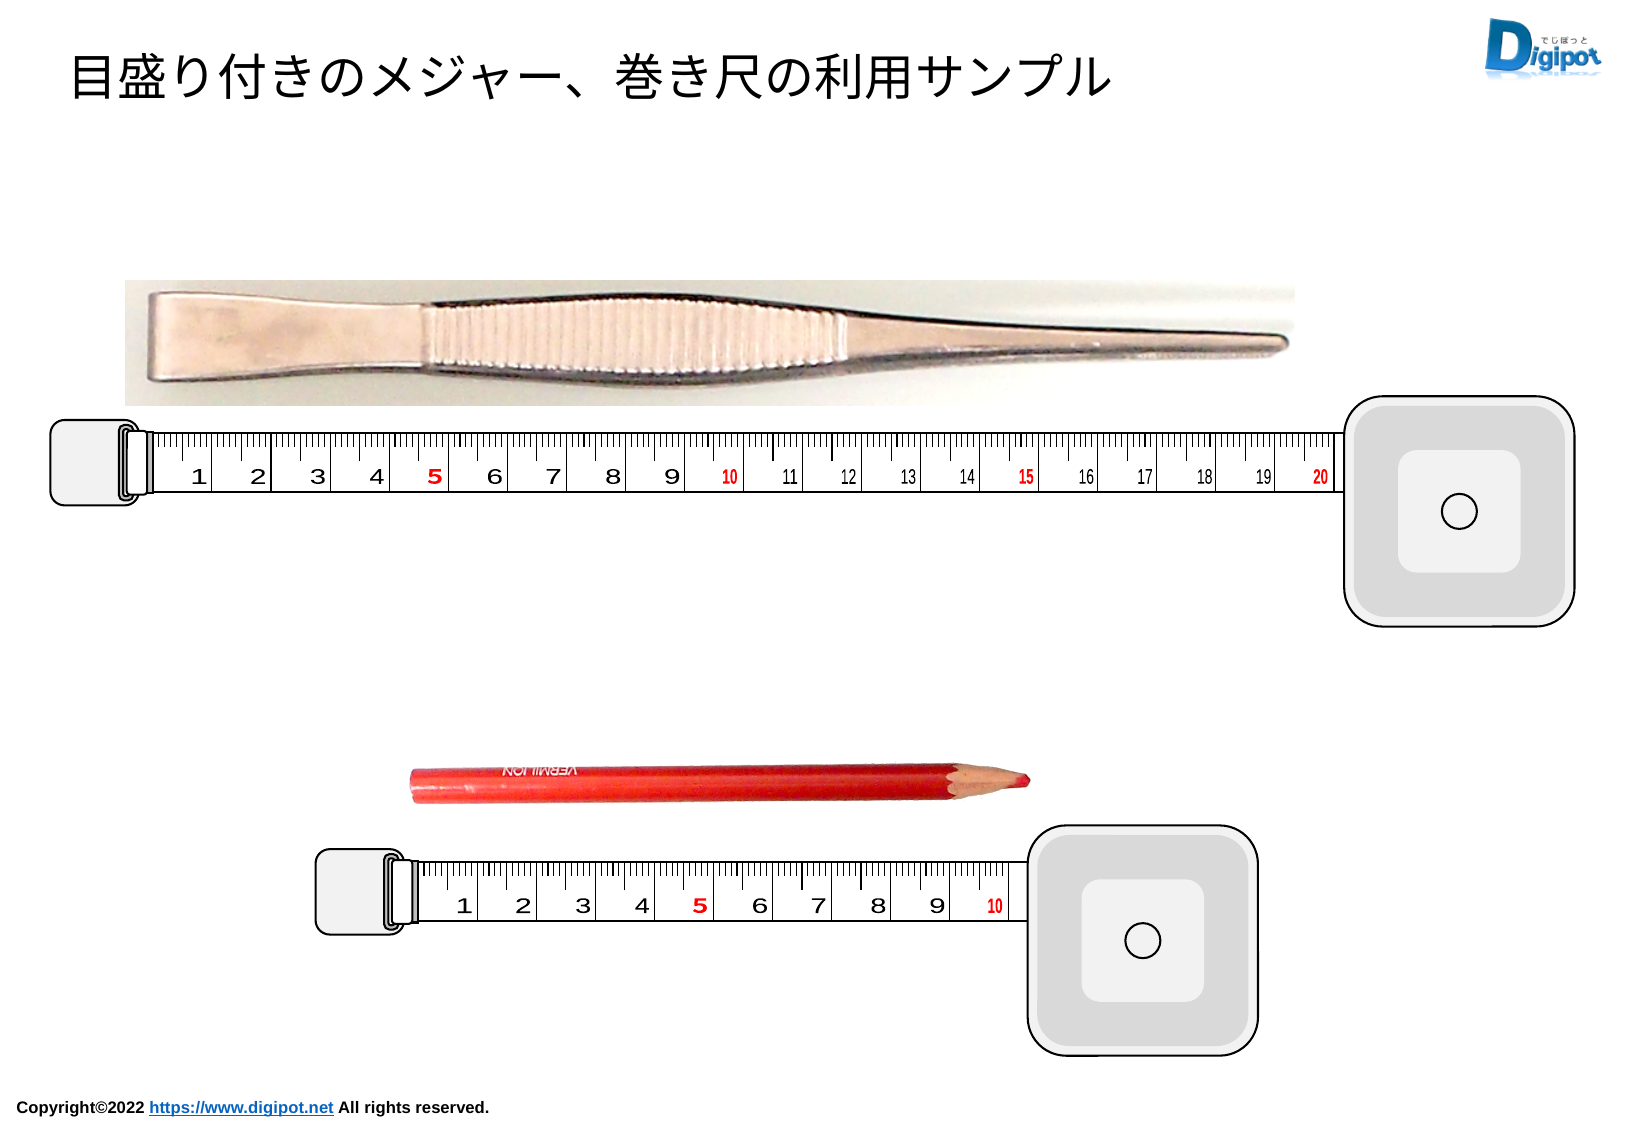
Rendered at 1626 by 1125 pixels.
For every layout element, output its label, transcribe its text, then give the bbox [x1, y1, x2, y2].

picture [1485, 18, 1602, 82]
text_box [50, 396, 1575, 627]
picture [409, 761, 1031, 805]
text_box 目盛り付きのメジャー、巻き尺の利用サンプル [52, 38, 1129, 113]
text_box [315, 825, 1258, 1056]
picture [125, 280, 1295, 406]
